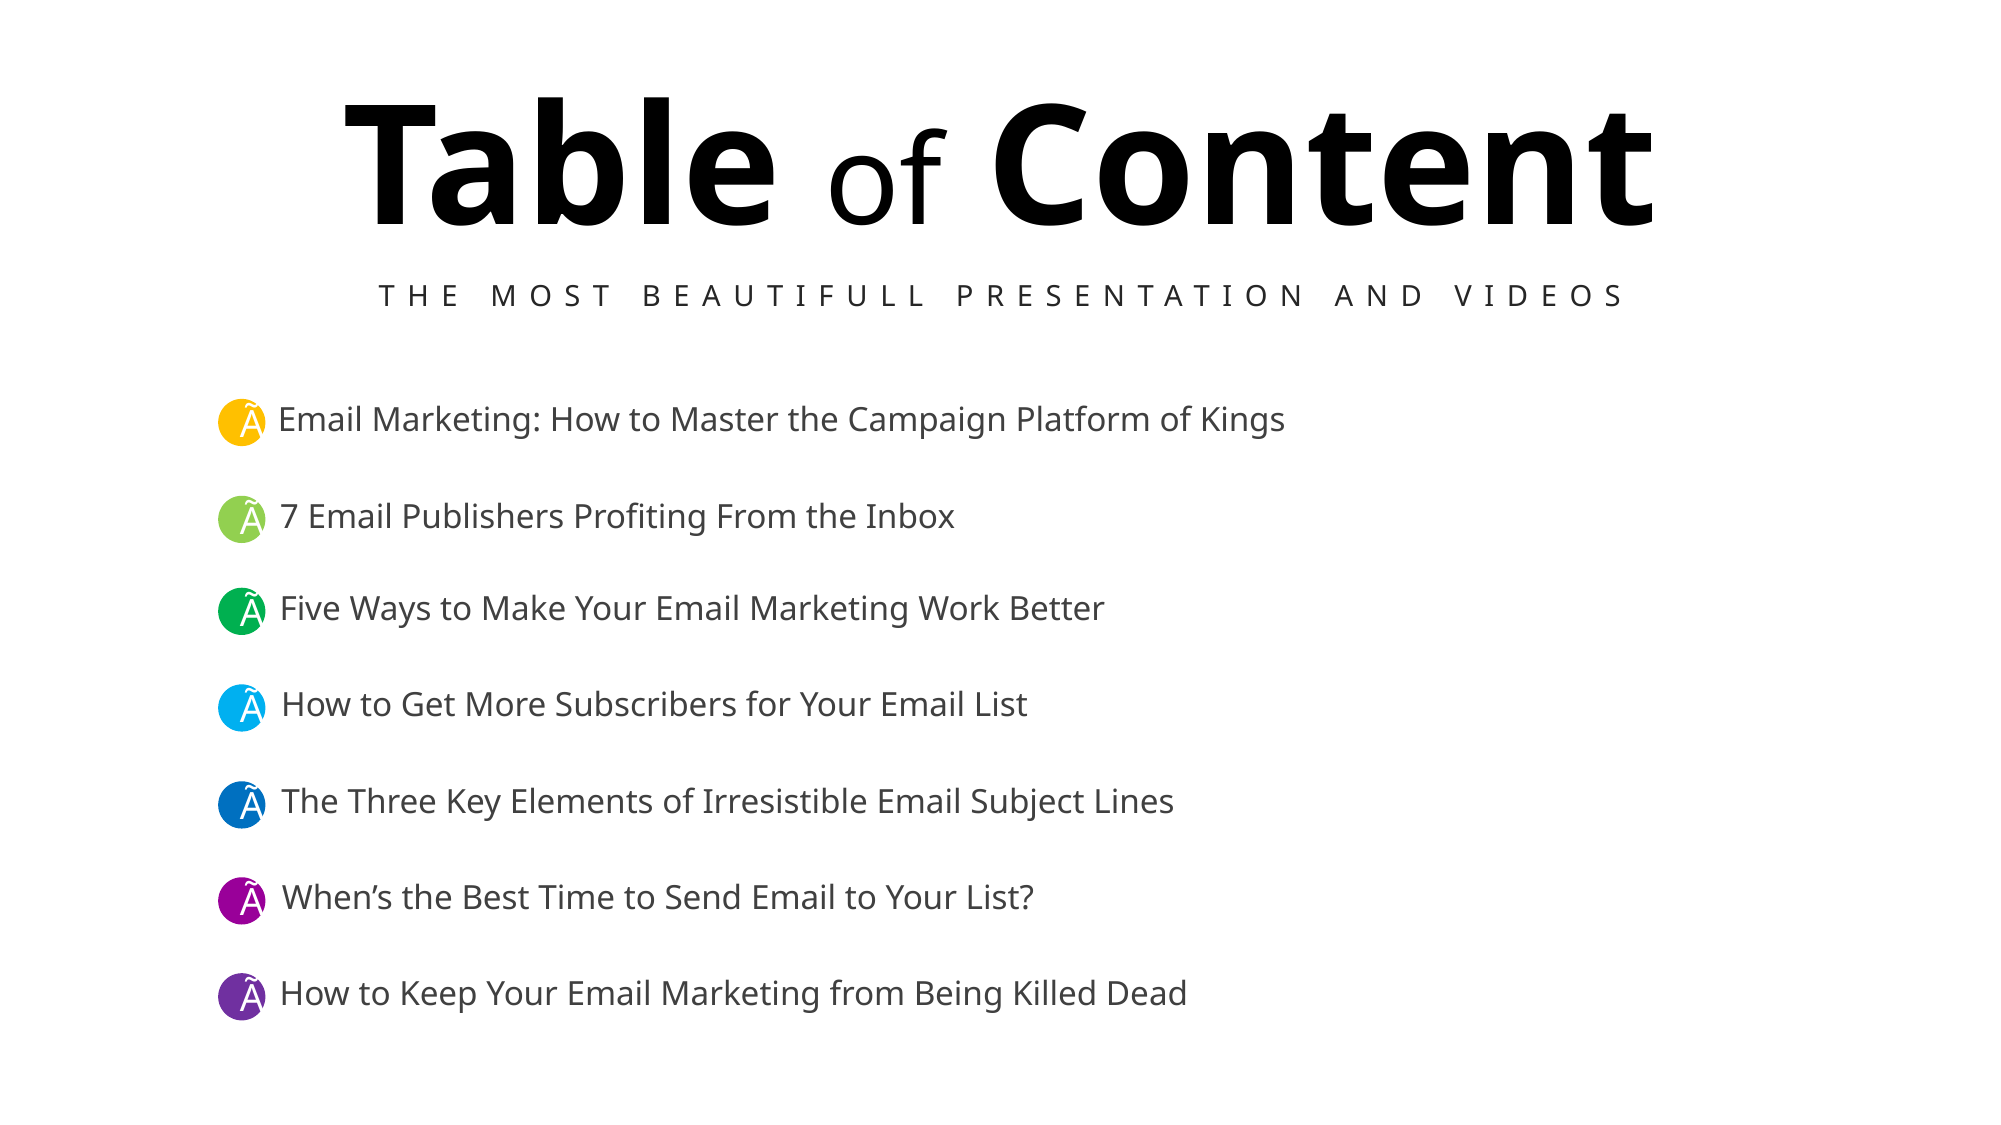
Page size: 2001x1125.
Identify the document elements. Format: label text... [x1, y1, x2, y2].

text_box Email Marketing: How to Master the Campaign Platform of Kings [263, 390, 1303, 446]
text_box When’s the Best Time to Send Email to Your List? [267, 868, 1051, 924]
text_box How to Get More Subscribers for Your Email List [266, 676, 1044, 731]
text_box Ã [217, 683, 267, 733]
text_box Ã [217, 780, 267, 830]
text_box Ã [217, 586, 267, 636]
text_box Table of Content [299, 50, 1701, 266]
text_box Ã [217, 876, 267, 926]
text_box Ã [217, 972, 267, 1022]
text_box Ã [217, 494, 267, 545]
text_box Ã [217, 397, 267, 448]
text_box The Three Key Elements of Irresistible Email Subject Lines [266, 773, 1191, 828]
text_box 7 Email Publishers Profiting From the Inbox [265, 487, 971, 543]
text_box Five Ways to Make Your Email Marketing Work Better [264, 579, 1122, 635]
text_box THE MOST BEAUTIFULL PRESENTATION AND VIDEOS [0, 271, 2000, 319]
text_box How to Keep Your Email Marketing from Being Killed Dead [264, 964, 1205, 1020]
